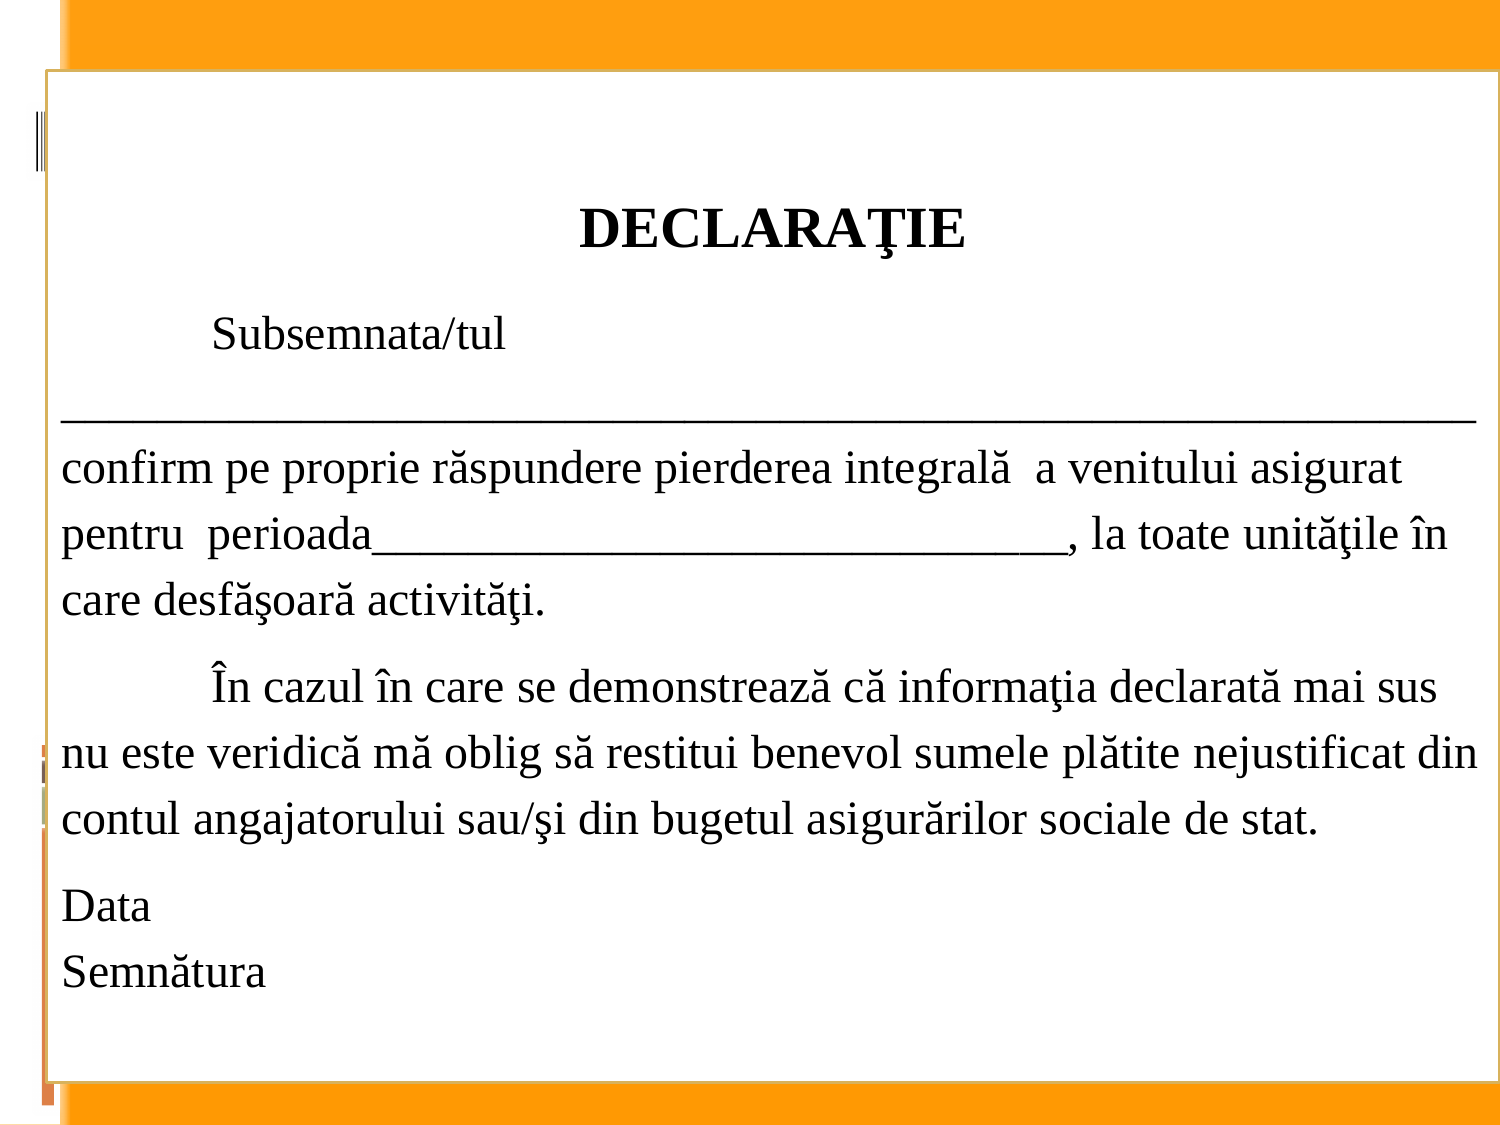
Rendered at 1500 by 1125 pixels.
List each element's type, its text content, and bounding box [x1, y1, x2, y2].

text_box DECLARAŢIE Subsemnata/tul ___________________________________________________________ confirm pe proprie răspundere pierderea integrală a venitului asigurat pentru perioada_____________________________, la toate unităţile în care desfăşoară activităţi. În cazul în care se demonstrează că informaţia declarată mai sus nu este veridică mă oblig să restitui benevol sumele plătite nejustificat din contul angajatorului sau/şi din bugetul asigurărilor sociale de stat. Data Semnătura [45, 69, 1500, 1084]
